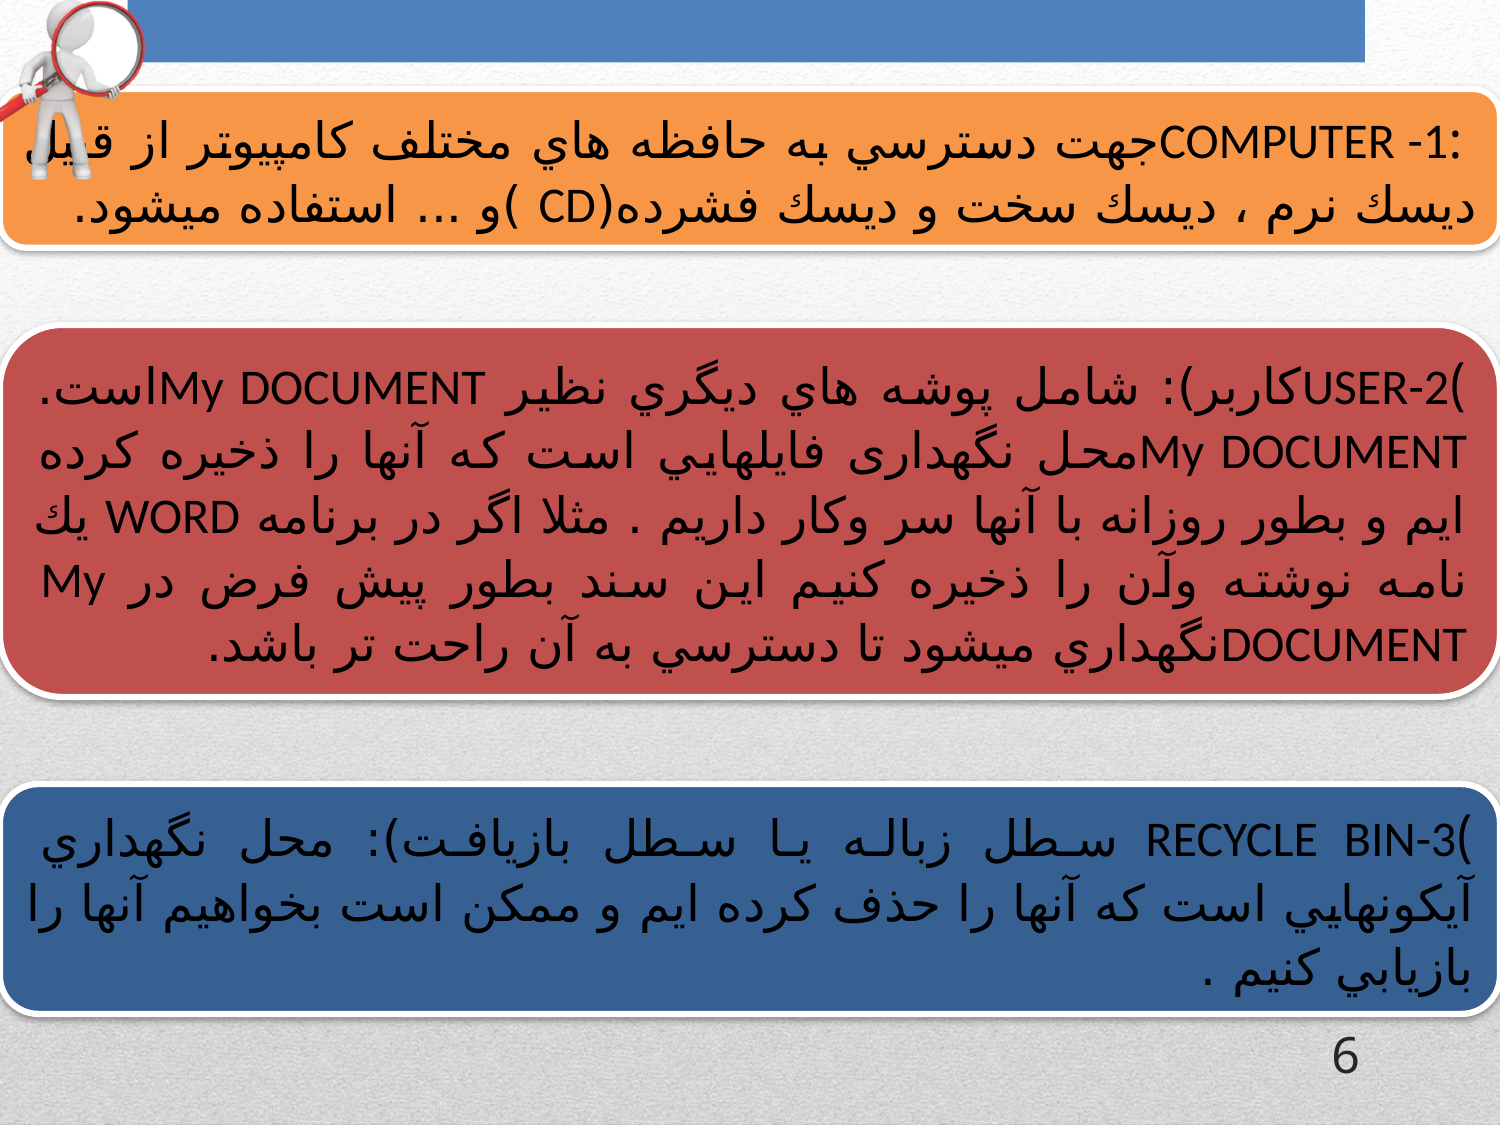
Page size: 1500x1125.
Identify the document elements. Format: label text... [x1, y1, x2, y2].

slide_number 6 [1250, 1027, 1375, 1088]
text_box [78, 1025, 1367, 1083]
text_box )USER-2كاربر): شامل پوشه هاي ديگري نظير My DOCUMENTاست. My DOCUMENTمحل نگهداری فايلهايي است كه آنها را ذخيره كرده ايم و بطور روزانه با آنها سر وكار داريم . مثلا اگر در برنامه WORD يك نامه نوشته وآن را ذخيره كنيم اين سند بطور پيش فرض در My DOCUMENTنگهداري ميشود تا دسترسي به آن راحت تر باشد. [0, 321, 1500, 701]
picture [0, 0, 145, 181]
text_box :COMPUTER -1جهت دسترسي به حافظه هاي مختلف كامپيوتر از قبيل ديسك نرم ، ديسك سخت و ديسك فشرده(CD )و ... استفاده ميشود. [0, 85, 1500, 251]
text_box )RECYCLE BIN-3 سطل زباله يا سطل بازيافت): محل نگهداري آيكونهايي است كه آنها را حذف كرده ايم و ممكن است بخواهيم آنها را بازيابي كنيم . [0, 780, 1500, 1018]
